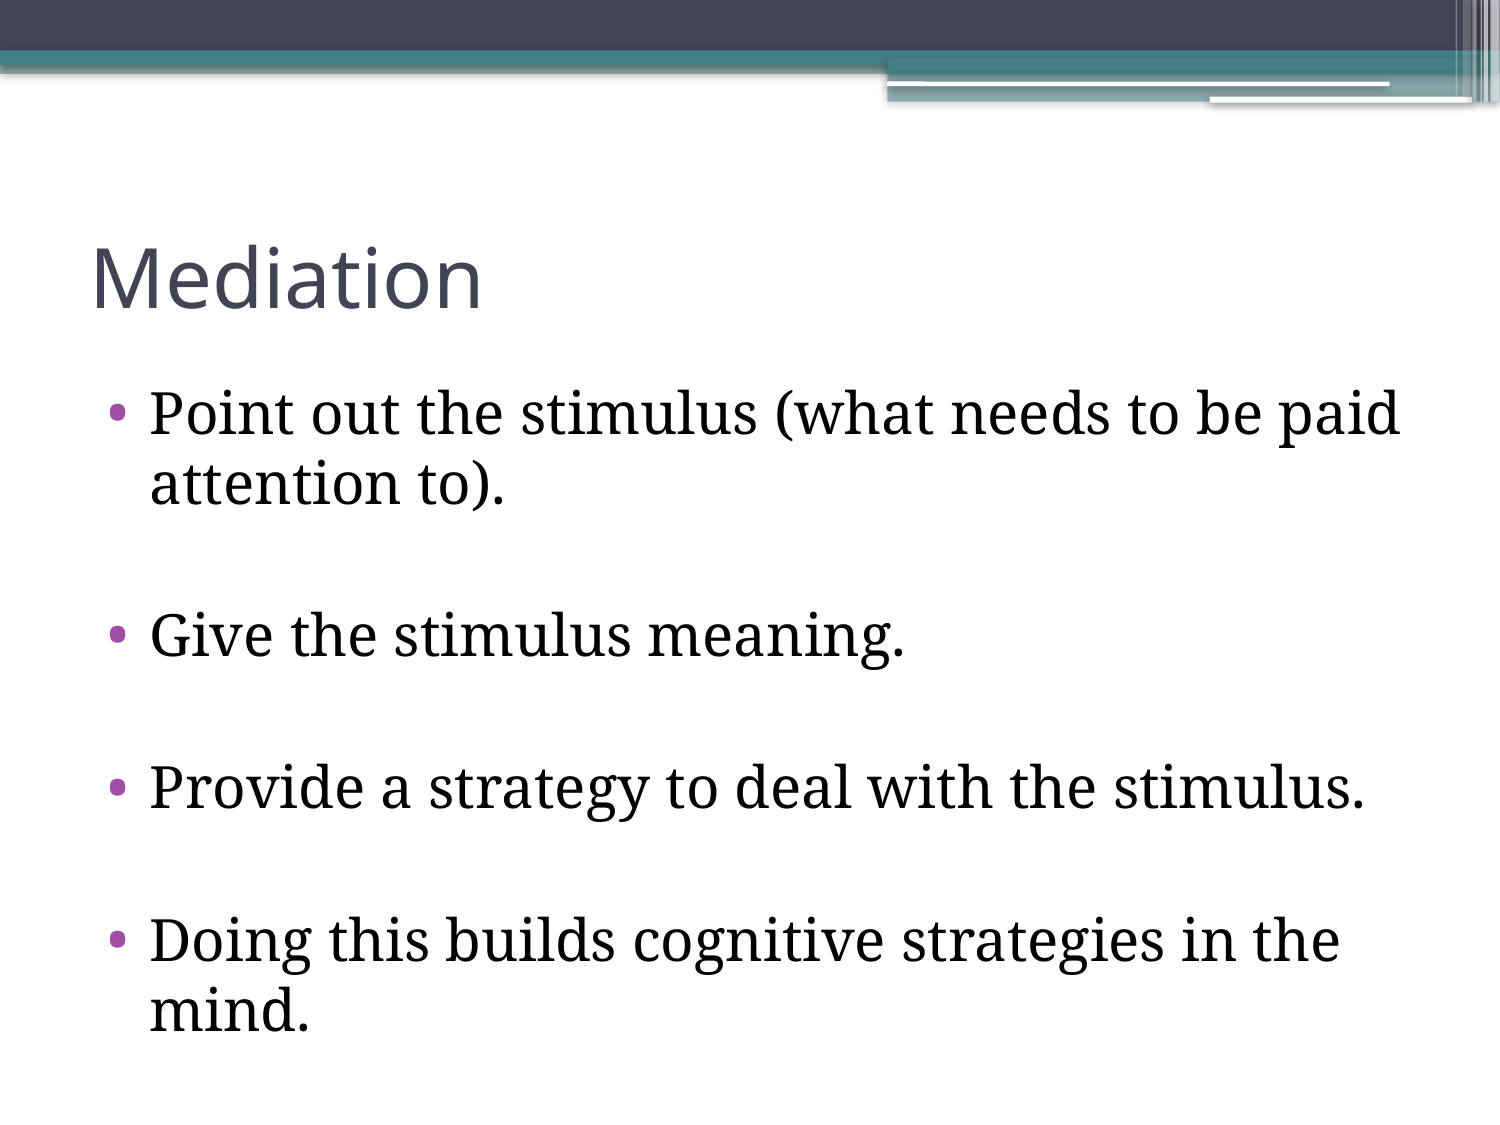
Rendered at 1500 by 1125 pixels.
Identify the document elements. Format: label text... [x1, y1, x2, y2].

title Mediation [75, 187, 1425, 363]
list Point out the stimulus (what needs to be paid attention to). Give the stimulus meaning. Provide a strategy to deal with the stimulus. Doing this builds cognitive strategies in the mind. [75, 368, 1425, 1079]
